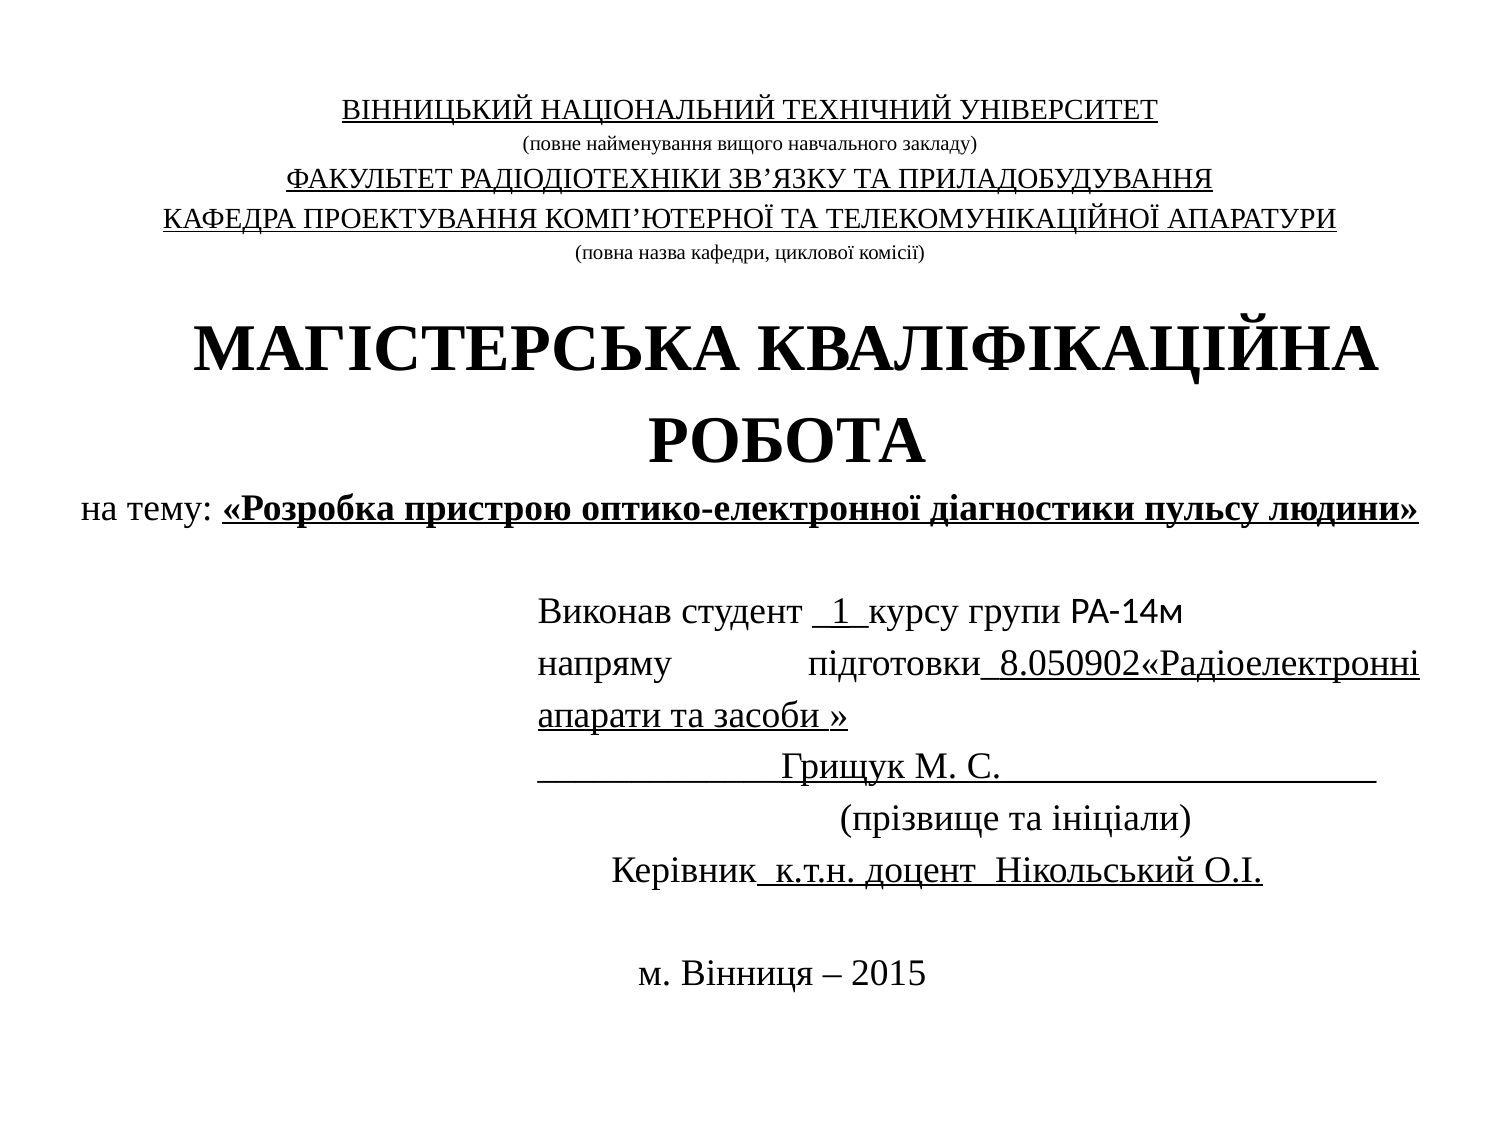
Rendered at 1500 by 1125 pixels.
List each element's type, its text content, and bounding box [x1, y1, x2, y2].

text_box ВІННИЦЬКИЙ НАЦІОНАЛЬНИЙ ТЕХНІЧНИЙ УНІВЕРСИТЕТ (повне найменування вищого навчального закладу) ФАКУЛЬТЕТ РАДІОДІОТЕХНІКИ ЗВ’ЯЗКУ ТА ПРИЛАДОБУДУВАННЯ КАФЕДРА ПРОЕКТУВАННЯ КОМП’ЮТЕРНОЇ ТА ТЕЛЕКОМУНІКАЦІЙНОЇ АПАРАТУРИ (повна назва кафедри, циклової комісії) МАГІСТЕРСЬКА КВАЛІФІКАЦІЙНА РОБОТА на тему: «Розробка пристрою оптико-електронної діагностики пульсу людини» Виконав студент _1_курсу групи РА-14м напряму підготовки_8.050902«Радіоелектронні апарати та засоби » _____________Грищук М. C.____________________ (прізвище та ініціали) Керівник к.т.н. доцент Нікольський О.І. м. Вінниця – 2015 [64, 78, 1436, 1001]
